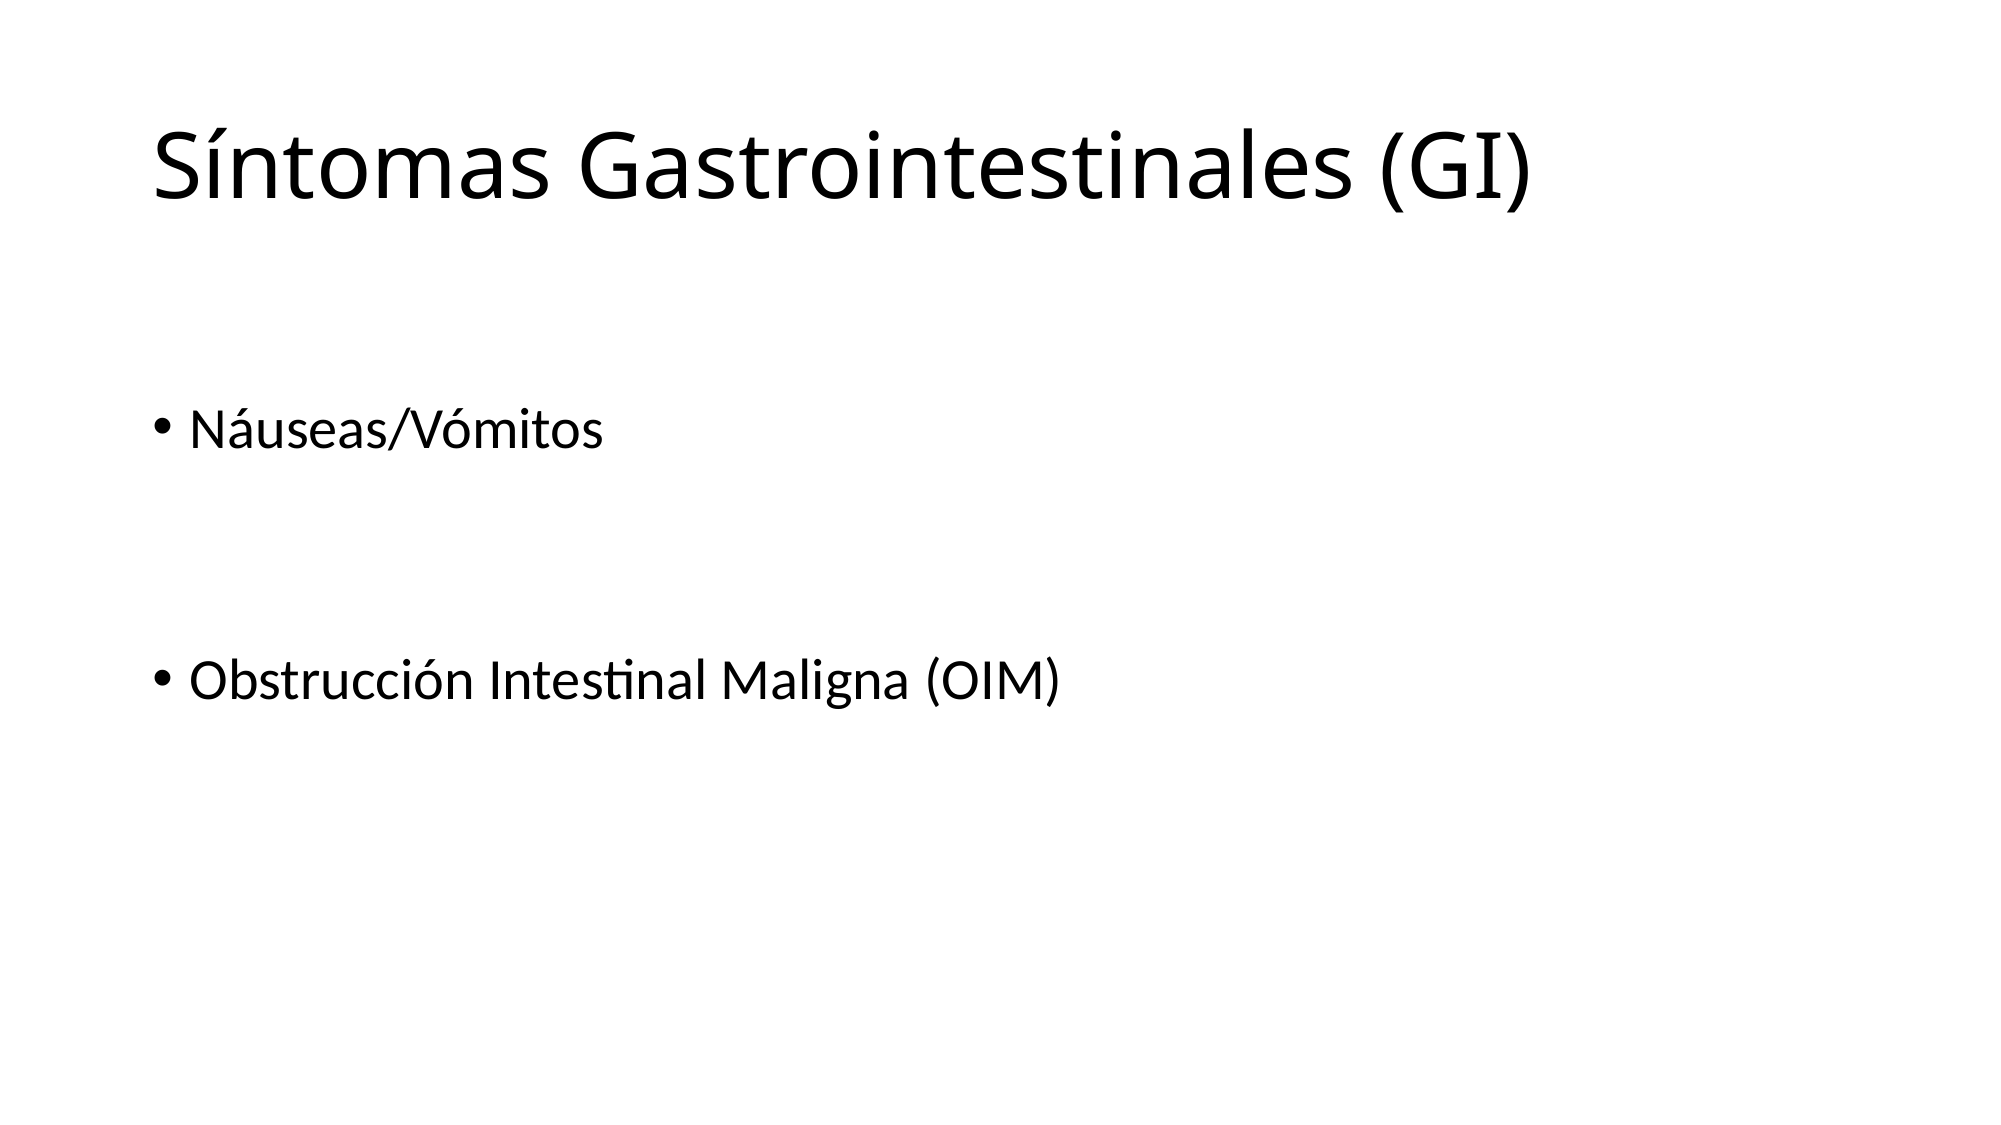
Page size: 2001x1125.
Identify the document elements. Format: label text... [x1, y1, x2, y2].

title Síntomas Gastrointestinales (GI) [137, 59, 1863, 278]
list Náuseas/Vómitos Obstrucción Intestinal Maligna (OIM) [137, 299, 1863, 1014]
